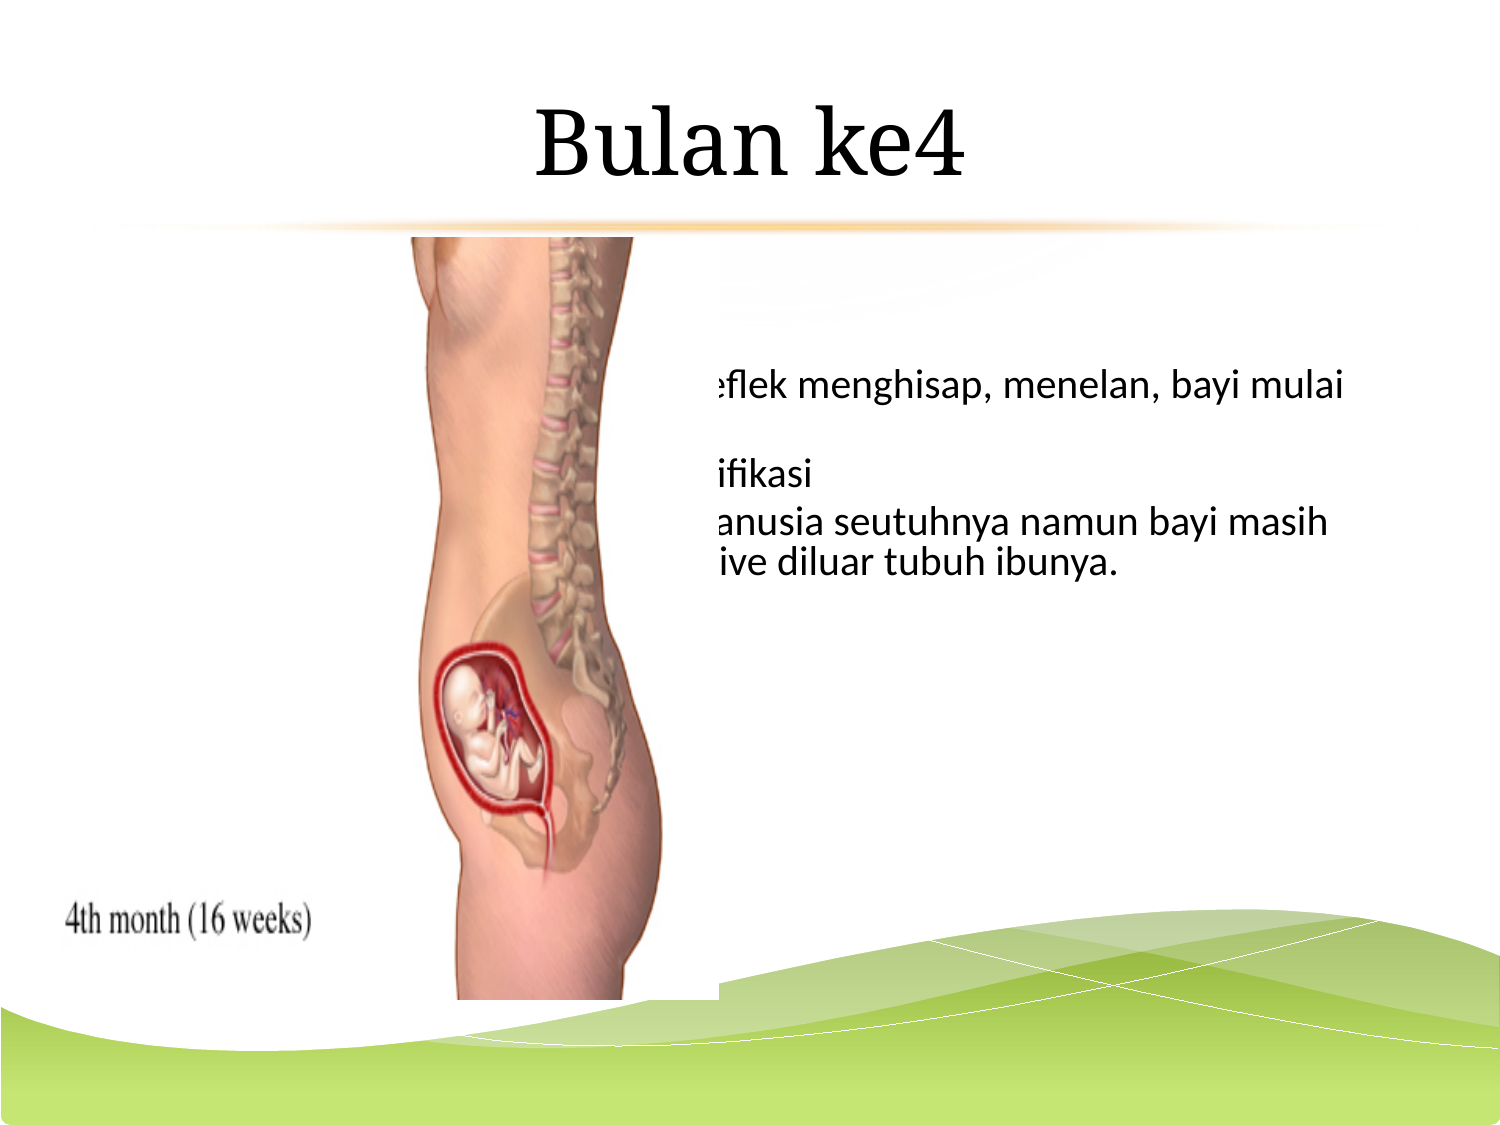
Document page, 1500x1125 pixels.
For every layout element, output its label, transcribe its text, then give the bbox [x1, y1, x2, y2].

list Trimester kedua Saat akhir bulan keempat Refleks bayi mulai berkembang, reflek menghisap, menelan, bayi mulai menghisap jempolnya Jenis kelamin sudah dapat diidentifikasi Meski sudah berbentuk seperti manusia seutuhnya namun bayi masih belum dapat bertahan hidup/survive diluar tubuh ibunya. [722, 262, 1425, 1005]
picture [0, 1007, 6, 1125]
picture [0, 87, 1500, 1001]
title Bulan ke4 [75, 45, 1425, 233]
